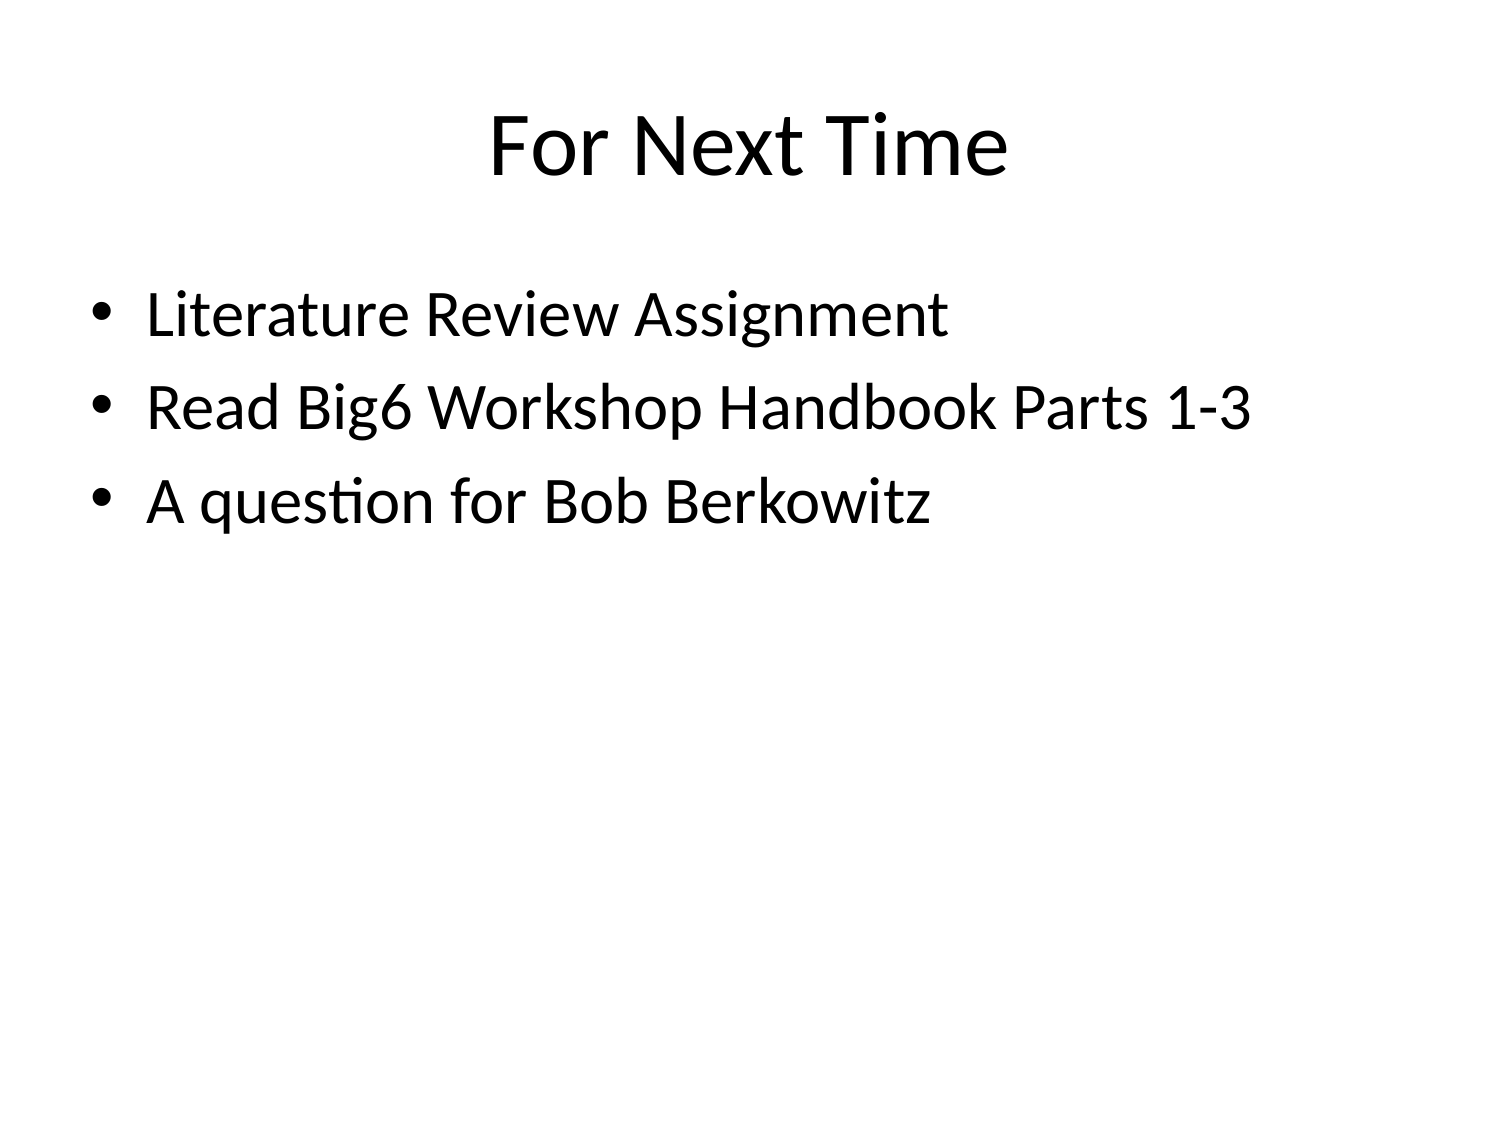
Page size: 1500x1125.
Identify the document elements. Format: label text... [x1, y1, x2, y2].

list Literature Review Assignment Read Big6 Workshop Handbook Parts 1-3 A question for Bob Berkowitz [75, 262, 1425, 1005]
title For Next Time [75, 45, 1425, 233]
